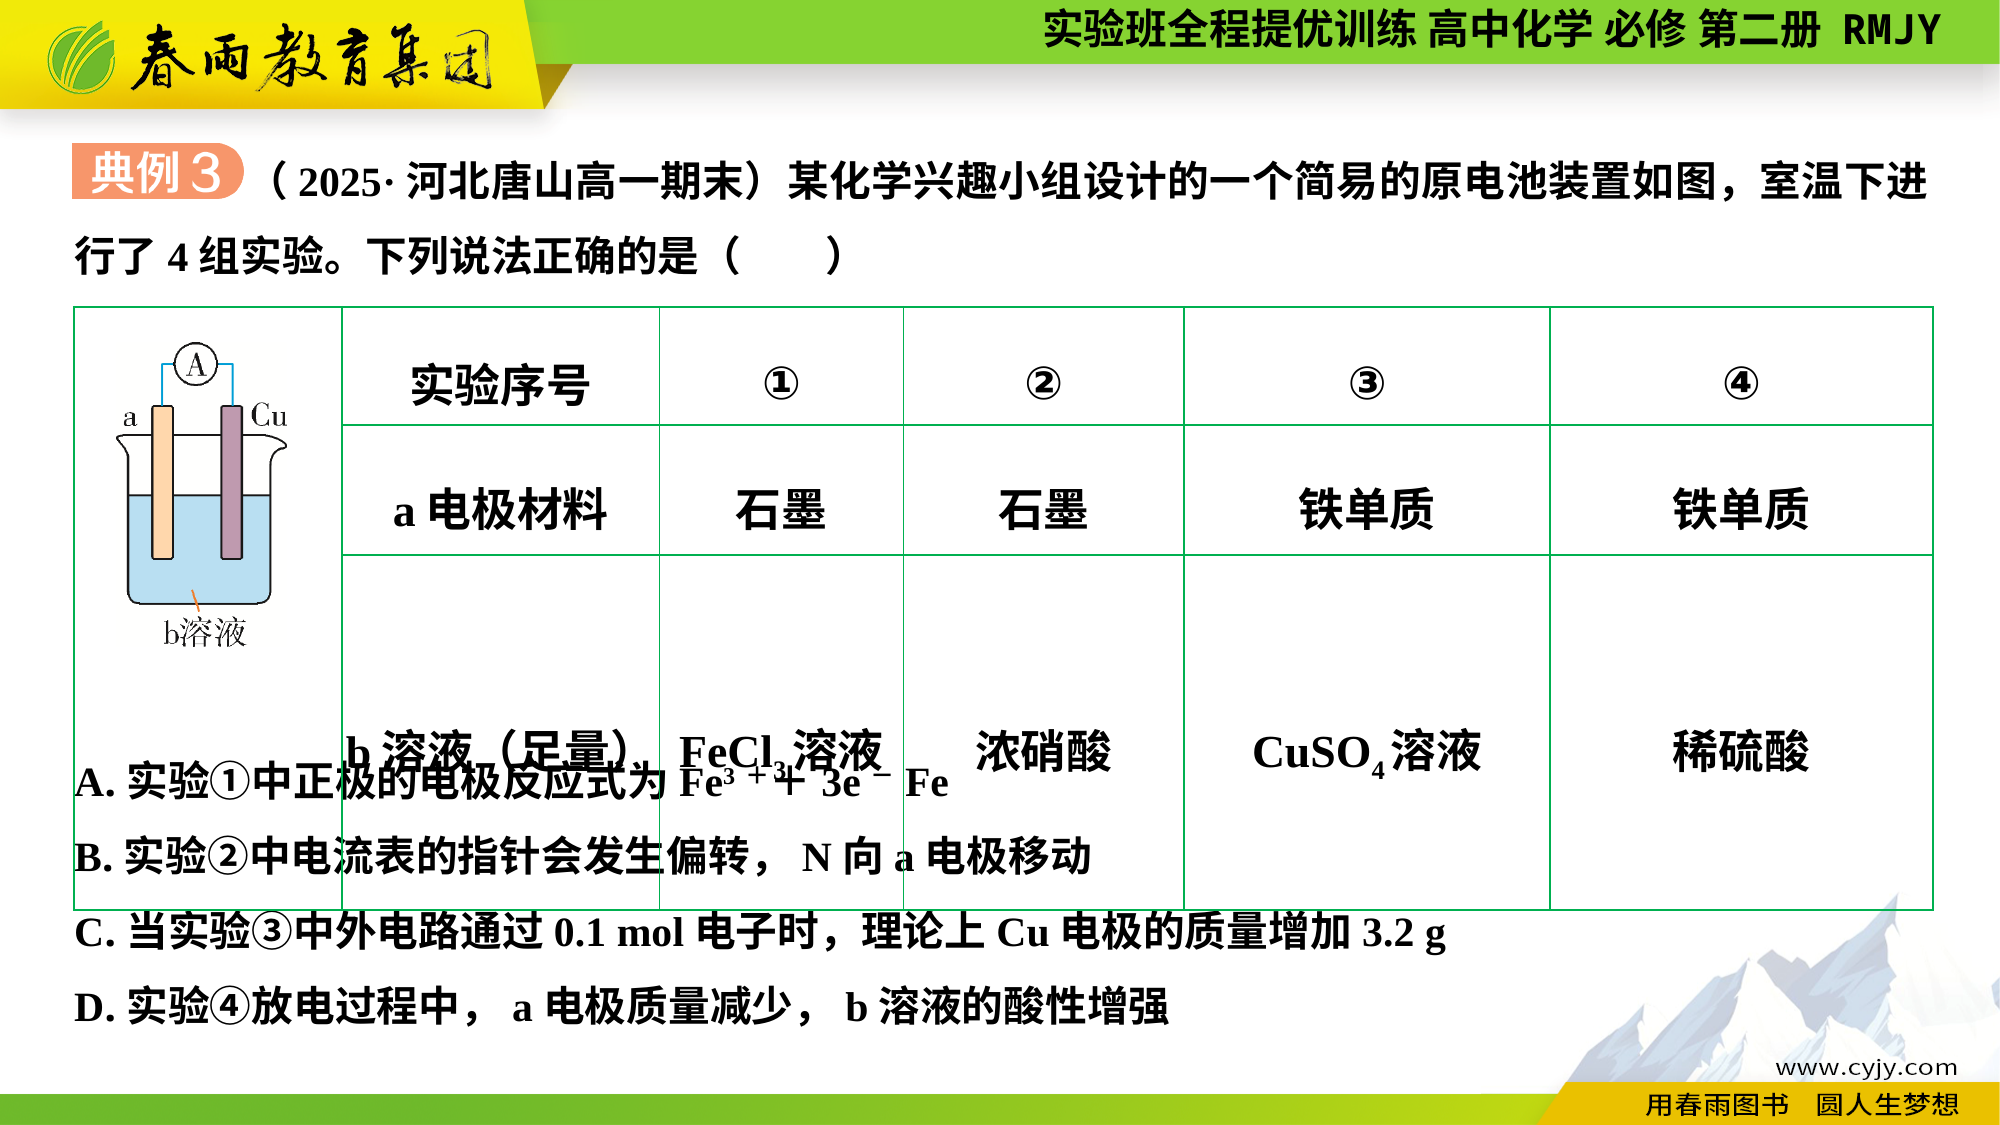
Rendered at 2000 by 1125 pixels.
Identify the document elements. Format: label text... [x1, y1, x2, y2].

table_cell 铁单质 [1185, 426, 1549, 554]
table_cell 浓硝酸 [904, 556, 1183, 909]
table_cell 石墨 [660, 426, 903, 554]
table_cell 稀硫酸 [1551, 556, 1932, 909]
picture [0, 0, 2000, 1125]
table_cell FeCl3溶液 [660, 556, 903, 909]
table_header ③ [1185, 308, 1549, 424]
table_cell 铁单质 [1551, 426, 1932, 554]
table_header ① [660, 308, 903, 424]
table_cell b溶液（足量） [343, 556, 659, 909]
table_header 实验序号 [343, 308, 659, 424]
table_header [75, 308, 341, 909]
table_header ② [904, 308, 1183, 424]
table_cell 石墨 [904, 426, 1183, 554]
table_header ④ [1551, 308, 1932, 424]
table_cell a电极材料 [343, 426, 659, 554]
table_cell CuSO4溶液 [1185, 556, 1549, 909]
